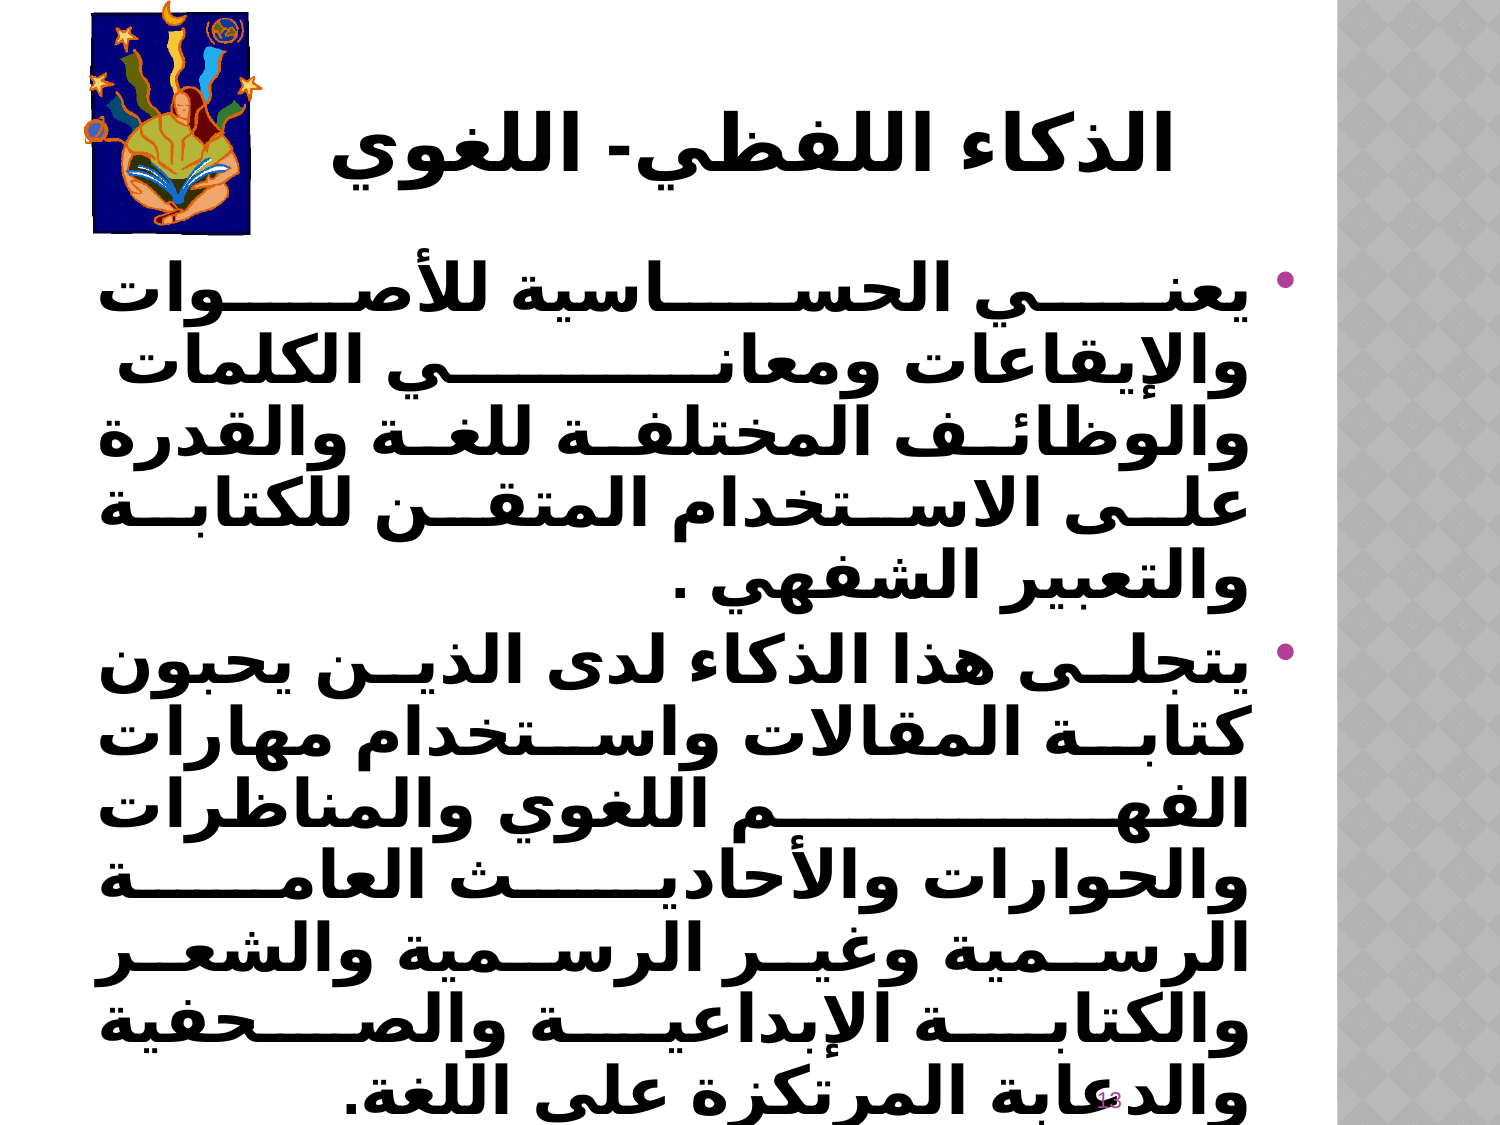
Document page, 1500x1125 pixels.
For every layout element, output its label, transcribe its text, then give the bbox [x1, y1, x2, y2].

slide_number 13 [1025, 1075, 1123, 1113]
picture [81, 0, 265, 237]
list يعني الحساسية للأصوات والإيقاعات ومعاني الكلمات والوظائف المختلفة للغة والقدرة على الاستخدام المتقن للكتابة والتعبير الشفهي . يتجلى هذا الذكاء لدى الذين يحبون كتابة المقالات واستخدام مهارات الفهم اللغوي والمناظرات والحوارات والأحاديث العامة الرسمية وغير الرسمية والشعر والكتابة الإبداعية والصحفية والدعابة المرتكزة على اللغة. يظهر هذا الذكاء لدى الشعراء والصحفيين والكتاب والخطباء ( المتنبي-طه حسين ........... الخ ). [81, 245, 1313, 981]
title الذكاء اللفظي- اللغوي [272, 35, 1425, 188]
